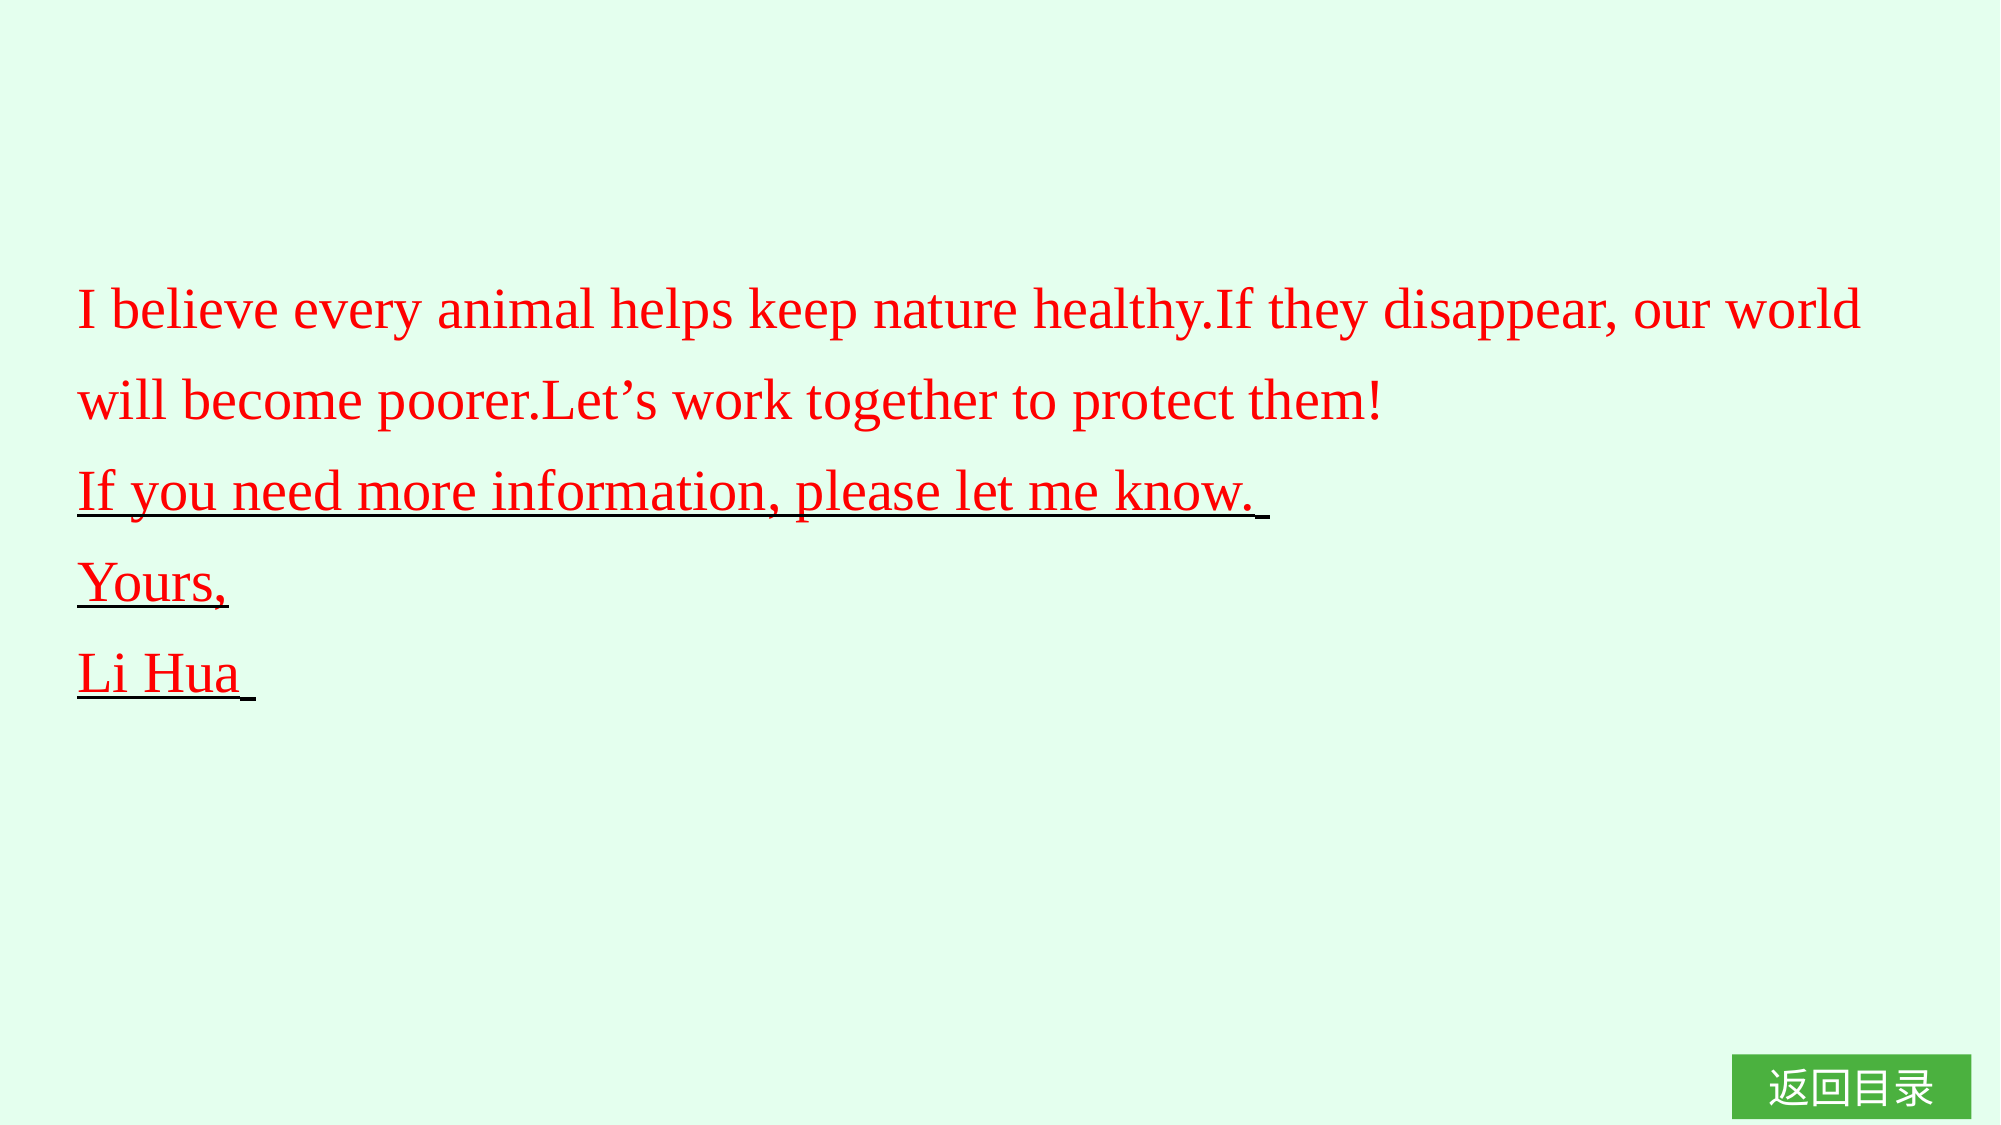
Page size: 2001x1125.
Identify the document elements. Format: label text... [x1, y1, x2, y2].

text_box I believe every animal helps keep nature healthy.If they disappear, our world will become poorer.Let’s work together to protect them! If you need more information, please let me know. Yours, Li Hua [62, 241, 1938, 712]
